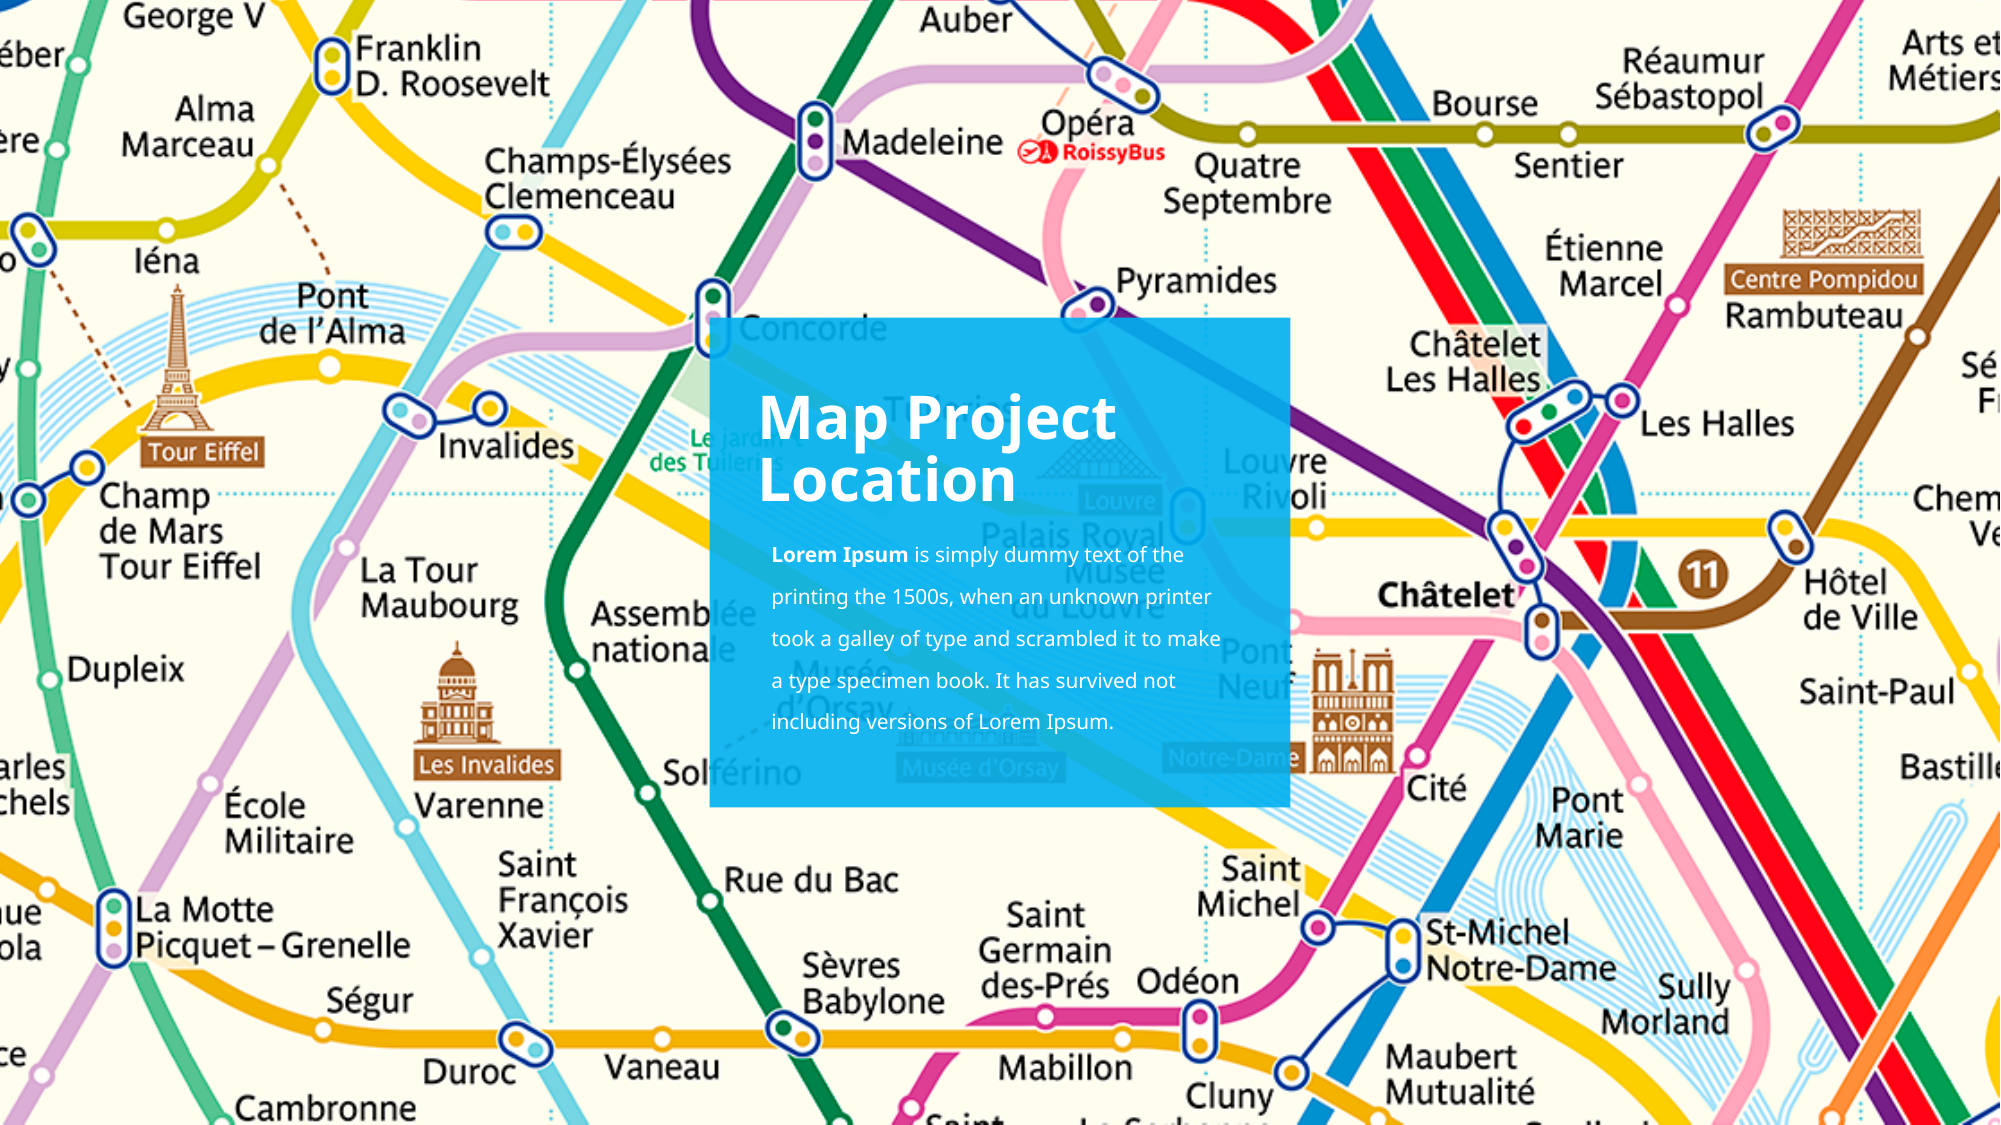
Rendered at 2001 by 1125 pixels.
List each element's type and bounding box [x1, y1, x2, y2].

text_box [756, 381, 1244, 744]
picture [0, 0, 2000, 1125]
